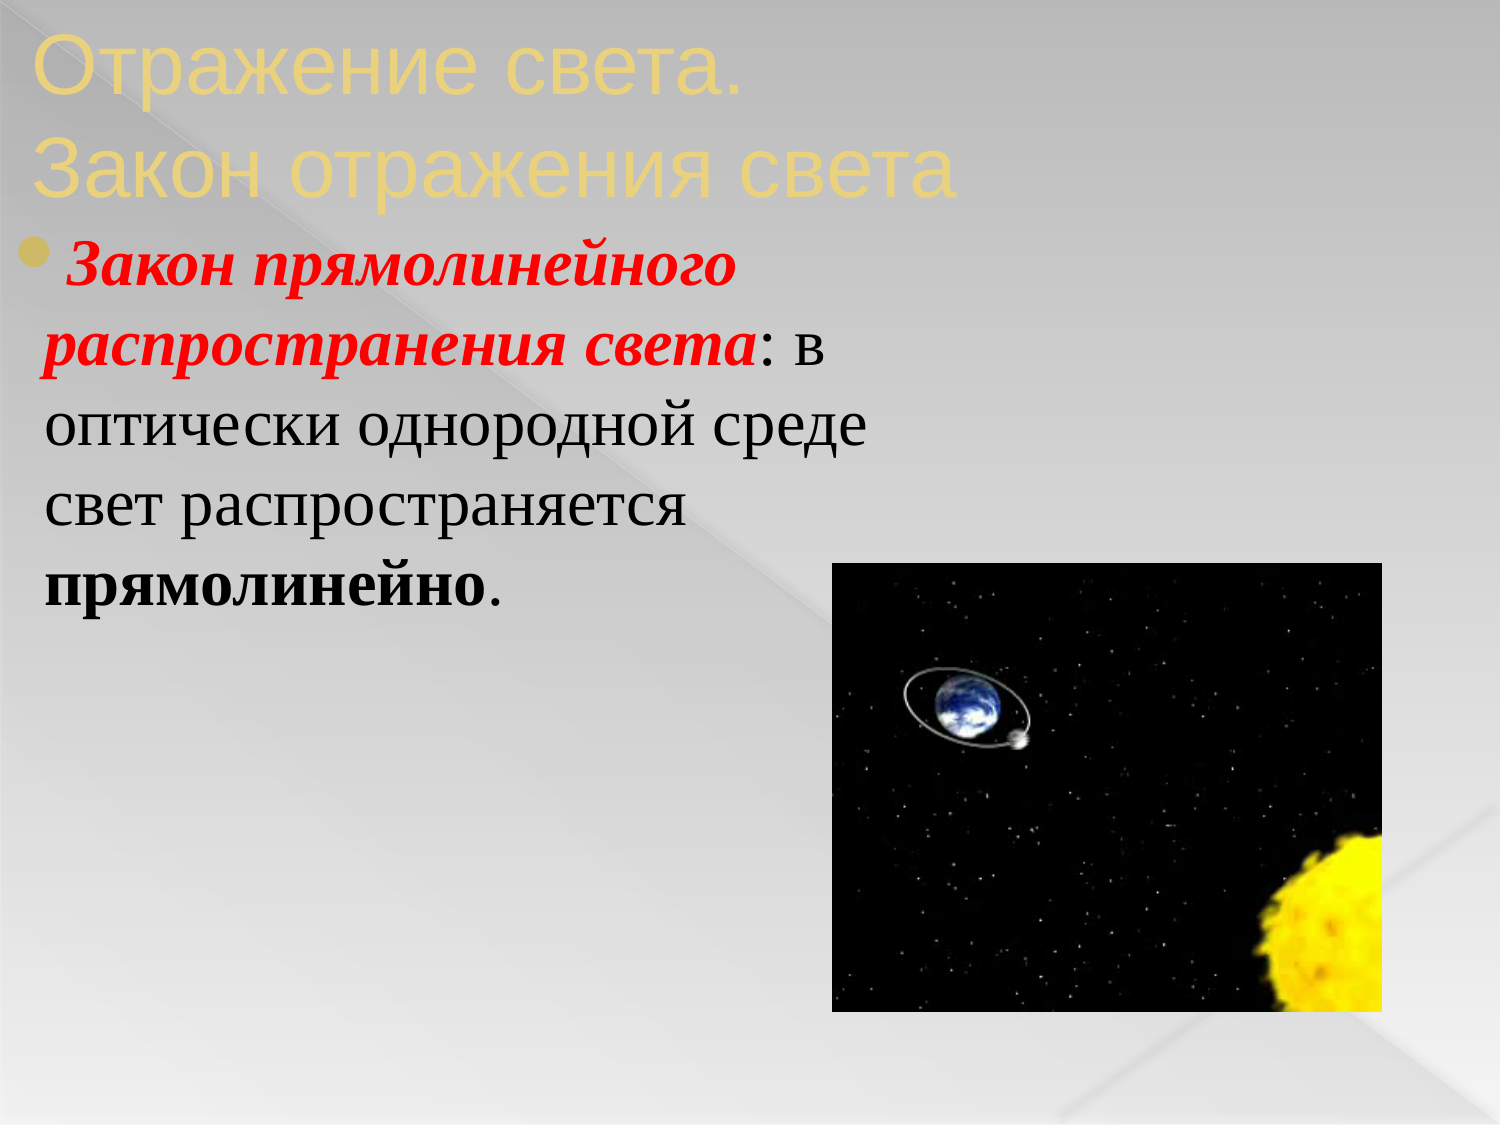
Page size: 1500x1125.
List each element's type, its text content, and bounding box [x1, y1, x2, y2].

list Закон прямолинейного распространения света: в оптически однородной среде свет распространяется прямолинейно. [0, 210, 973, 668]
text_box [831, 562, 1383, 1013]
title Отражение света. Закон отражения света [0, 0, 973, 210]
